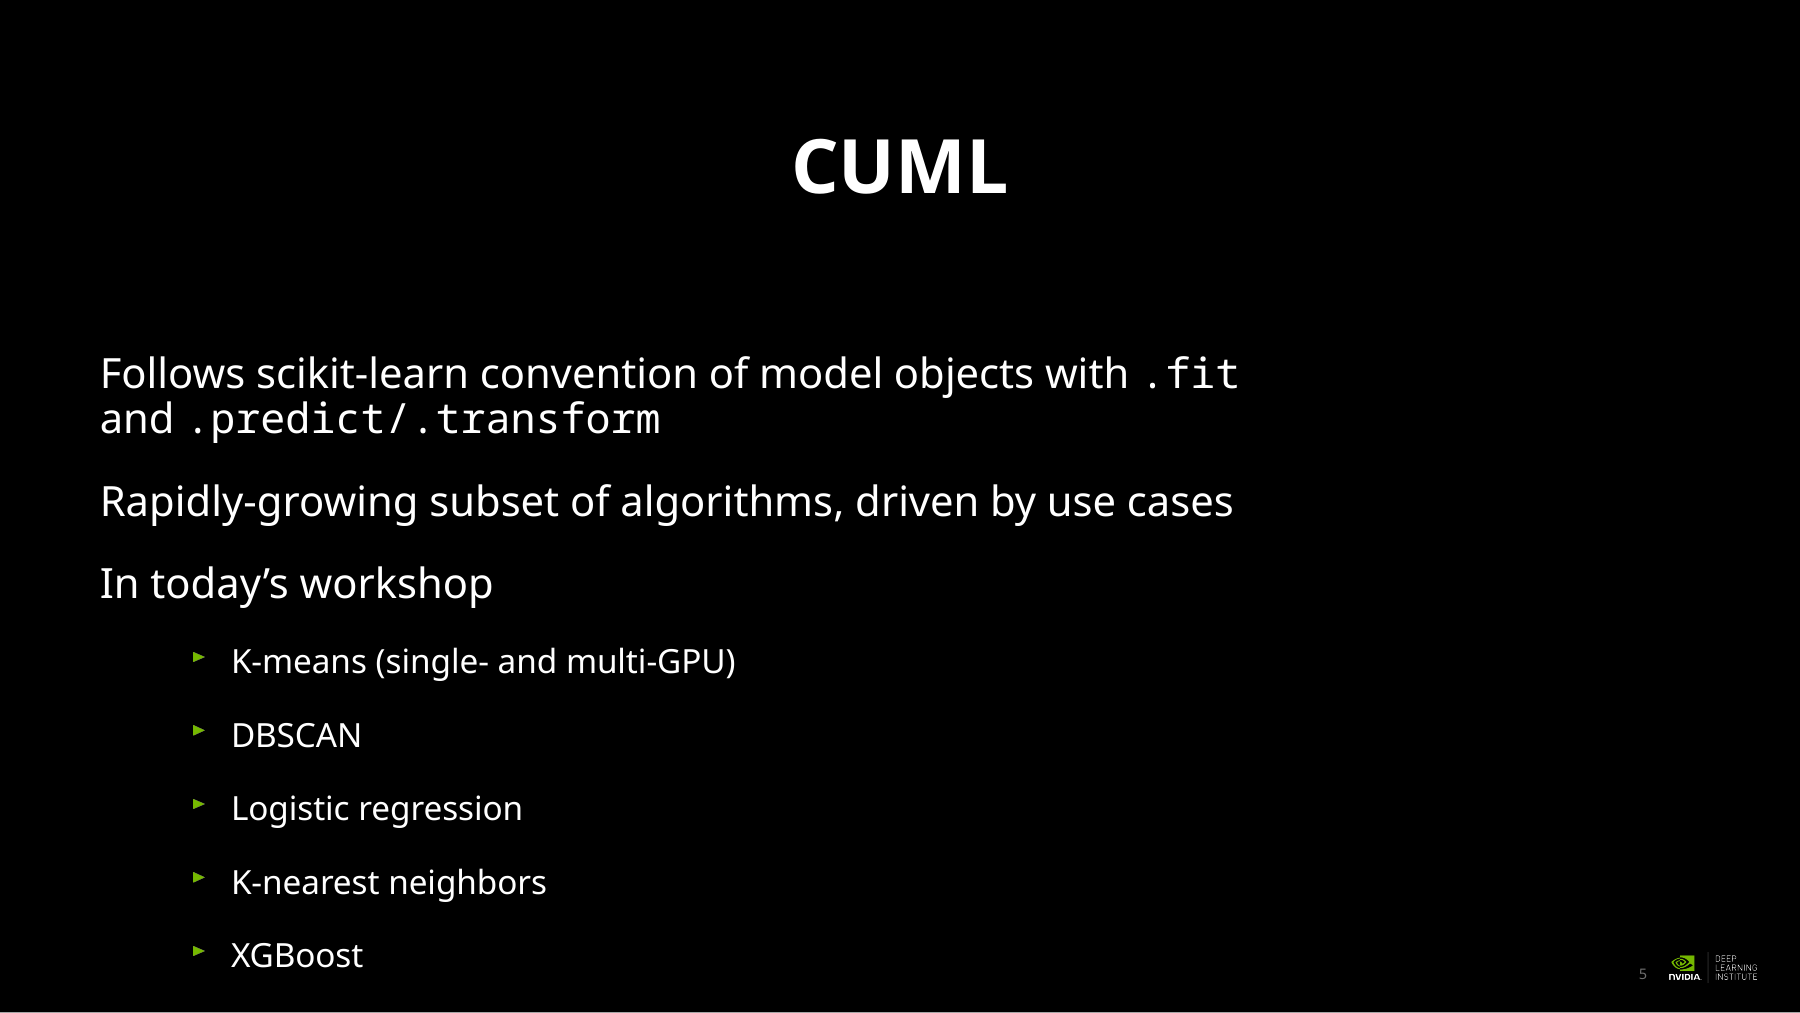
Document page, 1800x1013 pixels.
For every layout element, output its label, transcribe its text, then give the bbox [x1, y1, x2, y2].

picture [193, 725, 205, 744]
title cuML [81, 120, 1719, 219]
list Follows scikit-learn convention of model objects with .fit and .predict/.transform Rapidly-growing subset of algorithms, driven by use cases In today’s workshop K-means (single- and multi-GPU) DBSCAN Logistic regression K-nearest neighbors XGBoost [84, 344, 1717, 956]
picture [193, 946, 205, 964]
picture [193, 799, 205, 817]
picture [1658, 944, 1763, 991]
picture [193, 872, 205, 891]
picture [193, 652, 205, 670]
